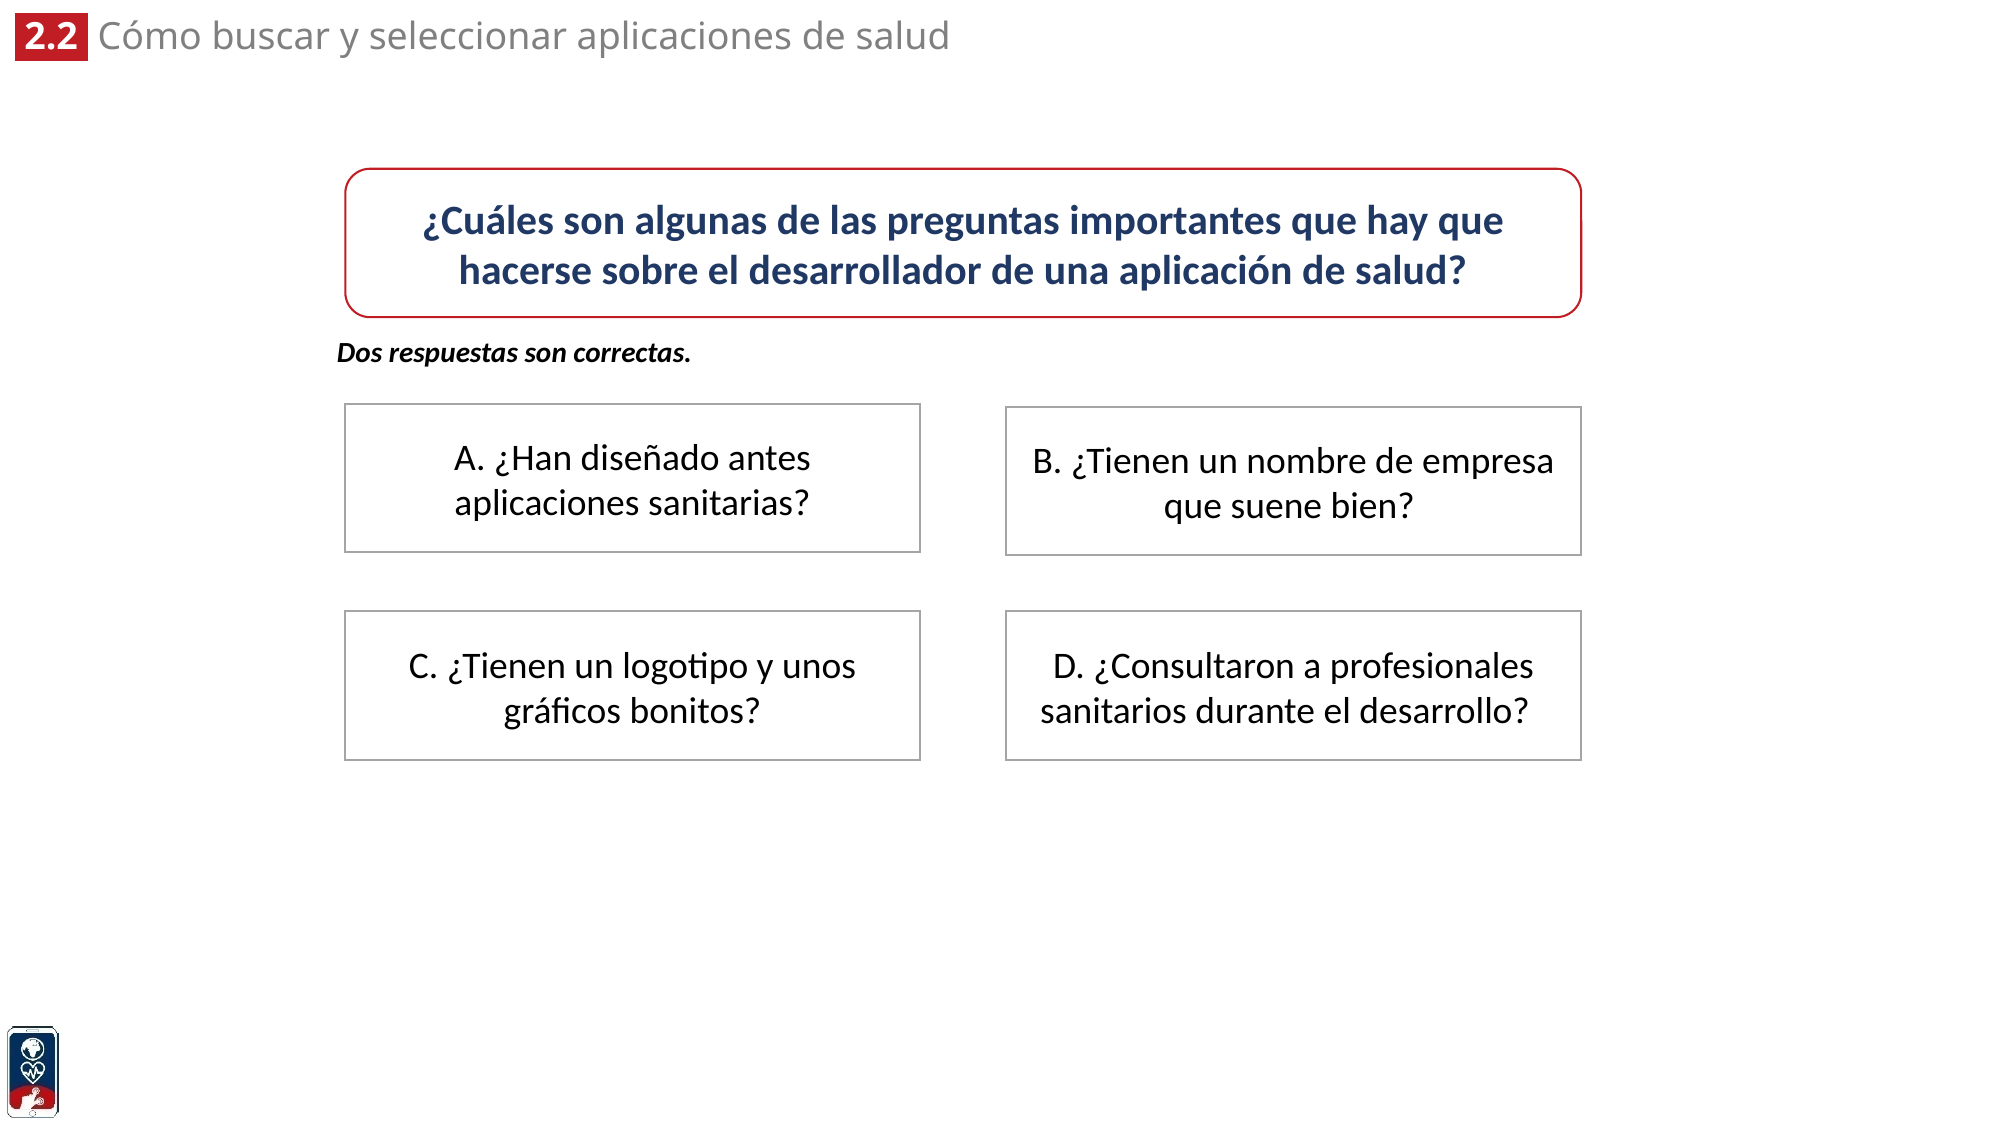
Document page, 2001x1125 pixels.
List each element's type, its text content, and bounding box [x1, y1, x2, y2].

text_box B. ¿Tienen un nombre de empresa que suene bien? [1005, 406, 1582, 556]
picture [7, 1026, 59, 1118]
text_box Dos respuestas son correctas. [322, 325, 707, 376]
text_box C. ¿Tienen un logotipo y unos gráficos bonitos? [344, 610, 921, 761]
text_box A. ¿Han diseñado antes aplicaciones sanitarias? [344, 403, 921, 553]
text_box D. ¿Consultaron a profesionales sanitarios durante el desarrollo? [1005, 610, 1582, 761]
text_box ¿Cuáles son algunas de las preguntas importantes que hay que hacerse sobre el desarrollador de una aplicación de salud? [344, 167, 1583, 319]
